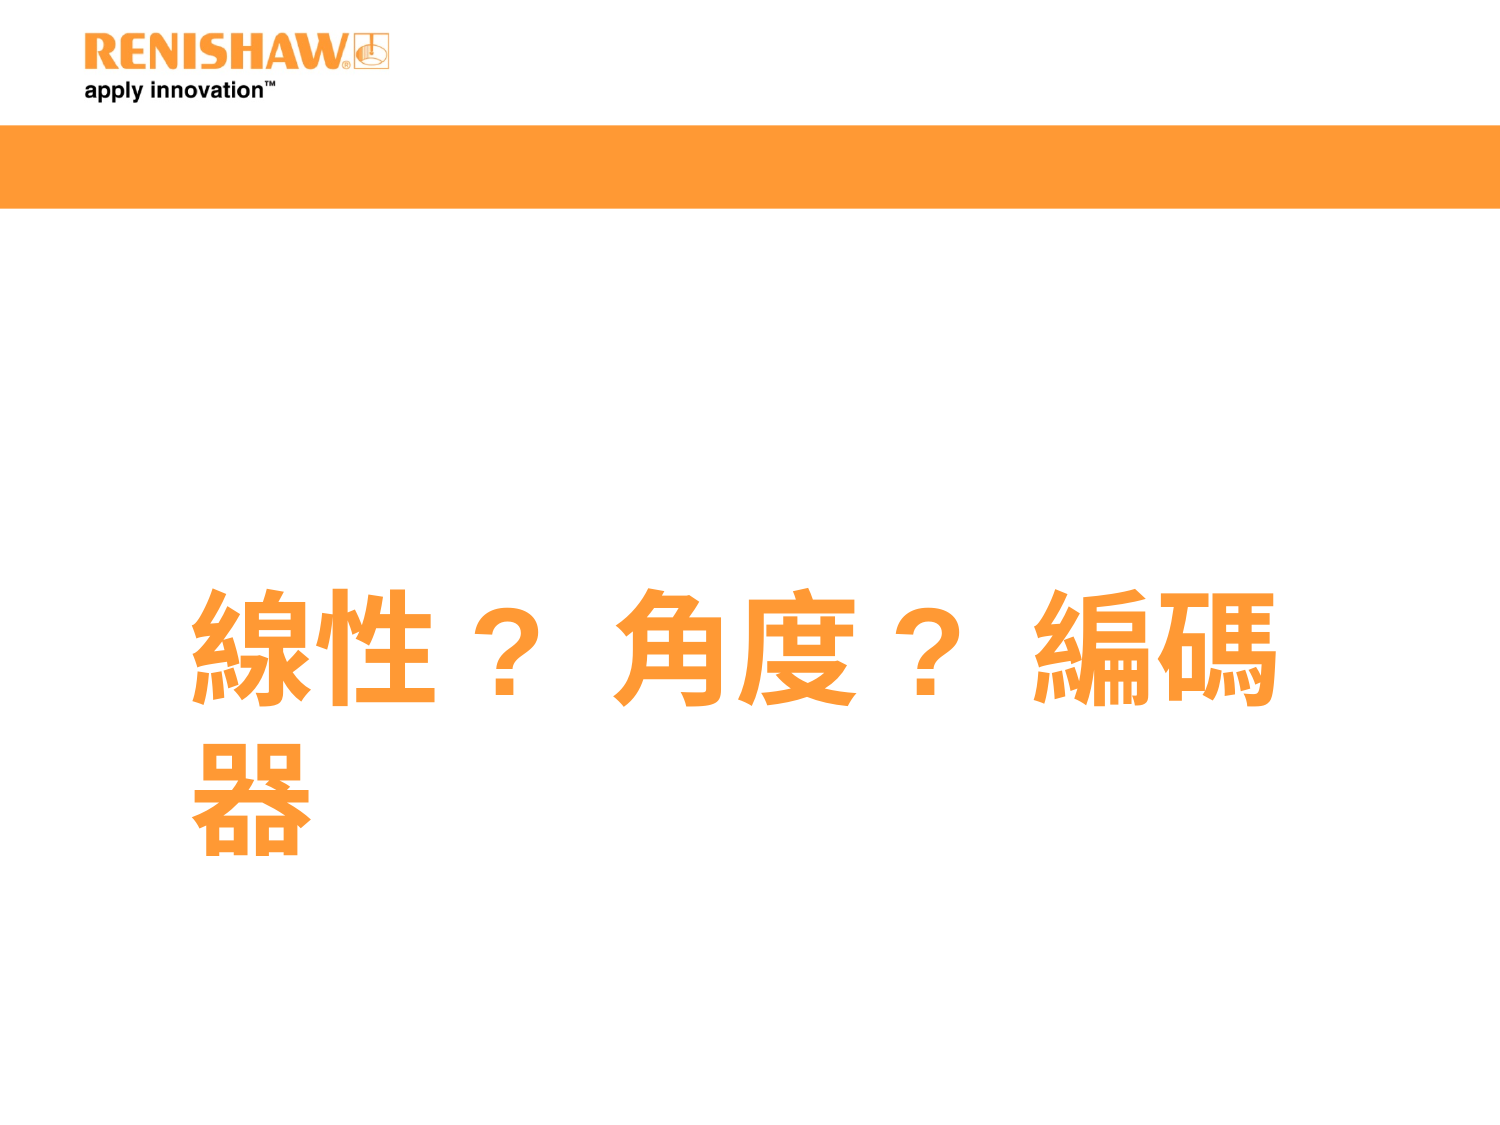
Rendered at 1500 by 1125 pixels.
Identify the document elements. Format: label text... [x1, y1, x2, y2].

title 線性? 角度? 編碼器 [174, 562, 1325, 725]
picture [83, 30, 390, 104]
